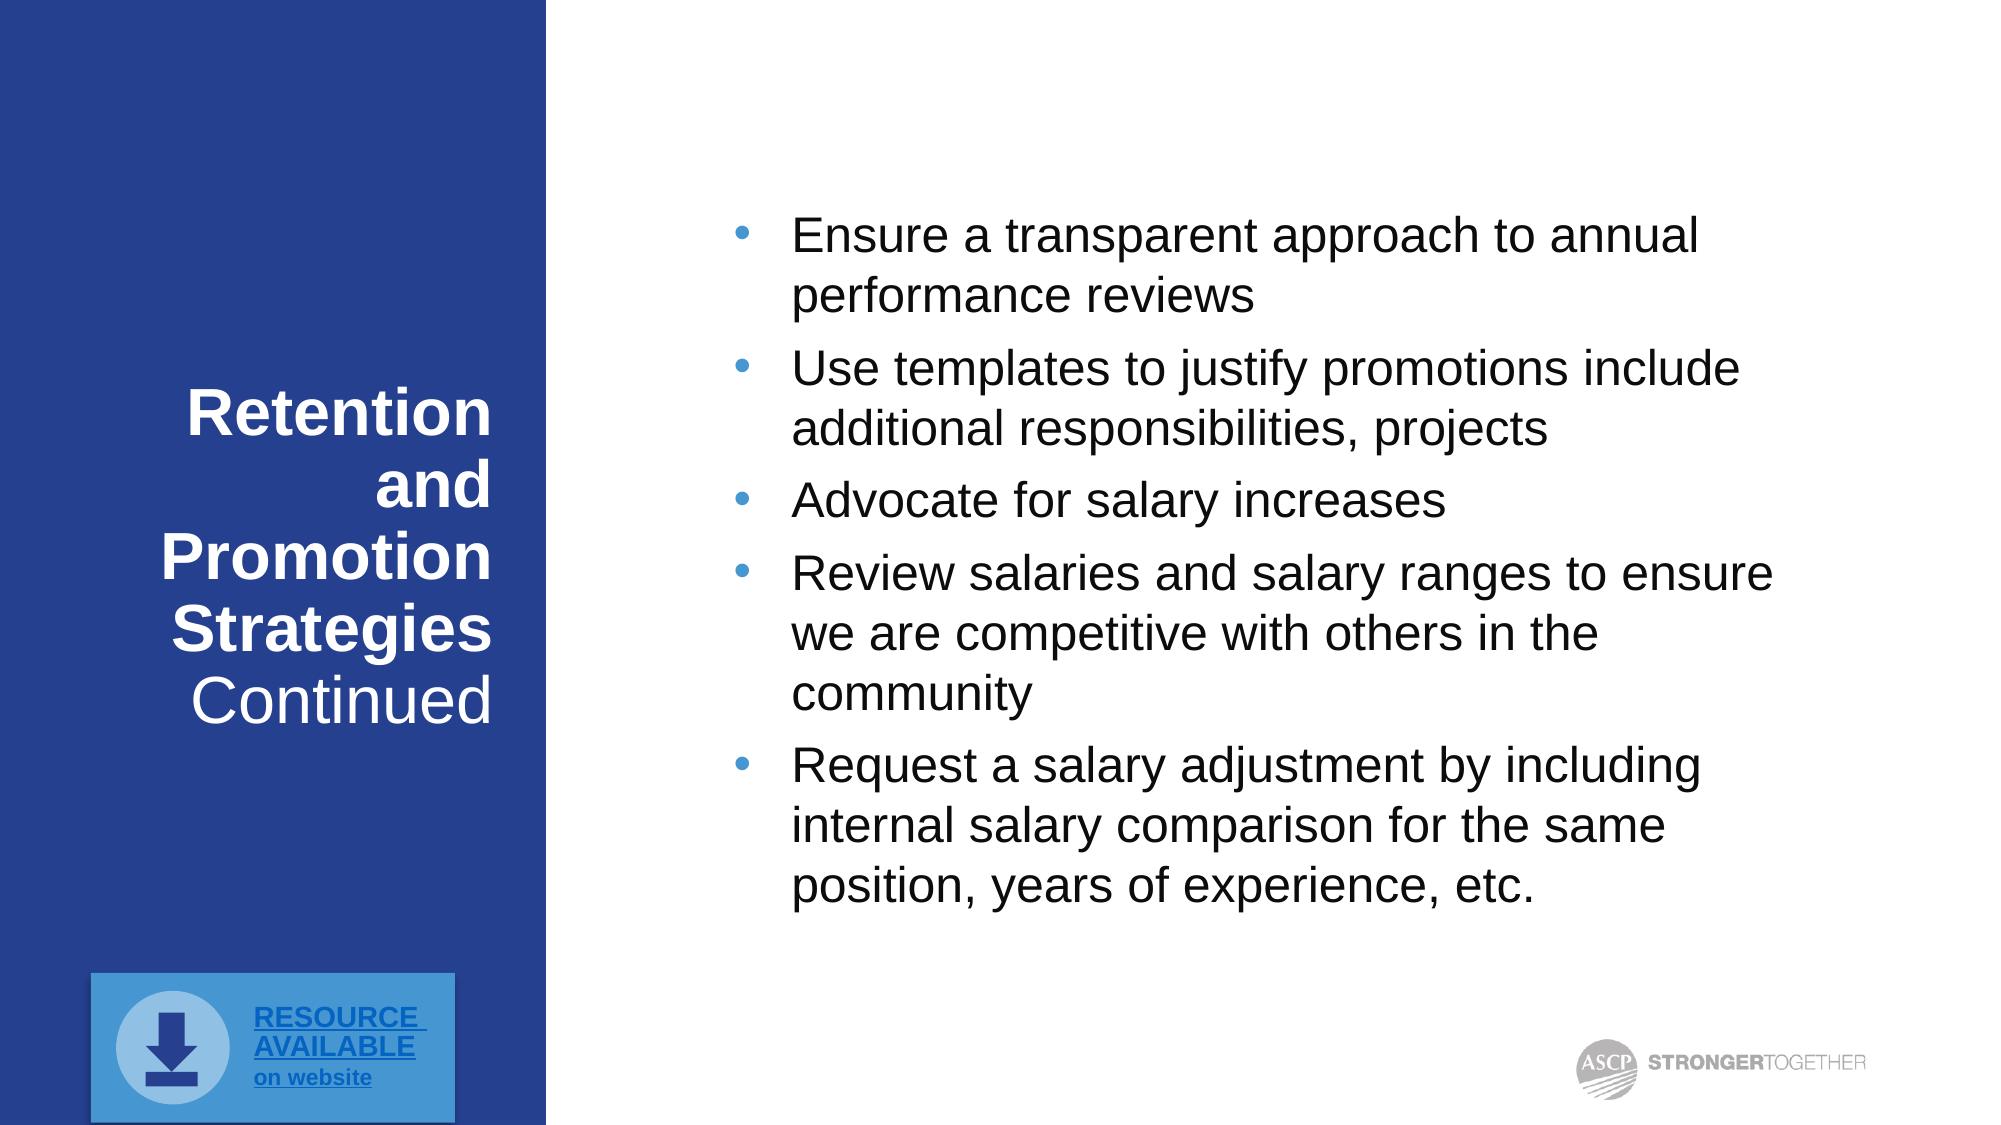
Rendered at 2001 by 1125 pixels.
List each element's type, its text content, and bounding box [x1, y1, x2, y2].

picture [1576, 1039, 1866, 1100]
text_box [90, 972, 456, 1123]
list Ensure a transparent approach to annual performance reviews Use templates to justify promotions include additional responsibilities, projects Advocate for salary increases Review salaries and salary ranges to ensure we are competitive with others in the community Request a salary adjustment by including internal salary comparison for the same position, years of experience, etc. [701, 107, 1866, 1009]
title Retention and Promotion Strategies Continued [37, 448, 509, 667]
